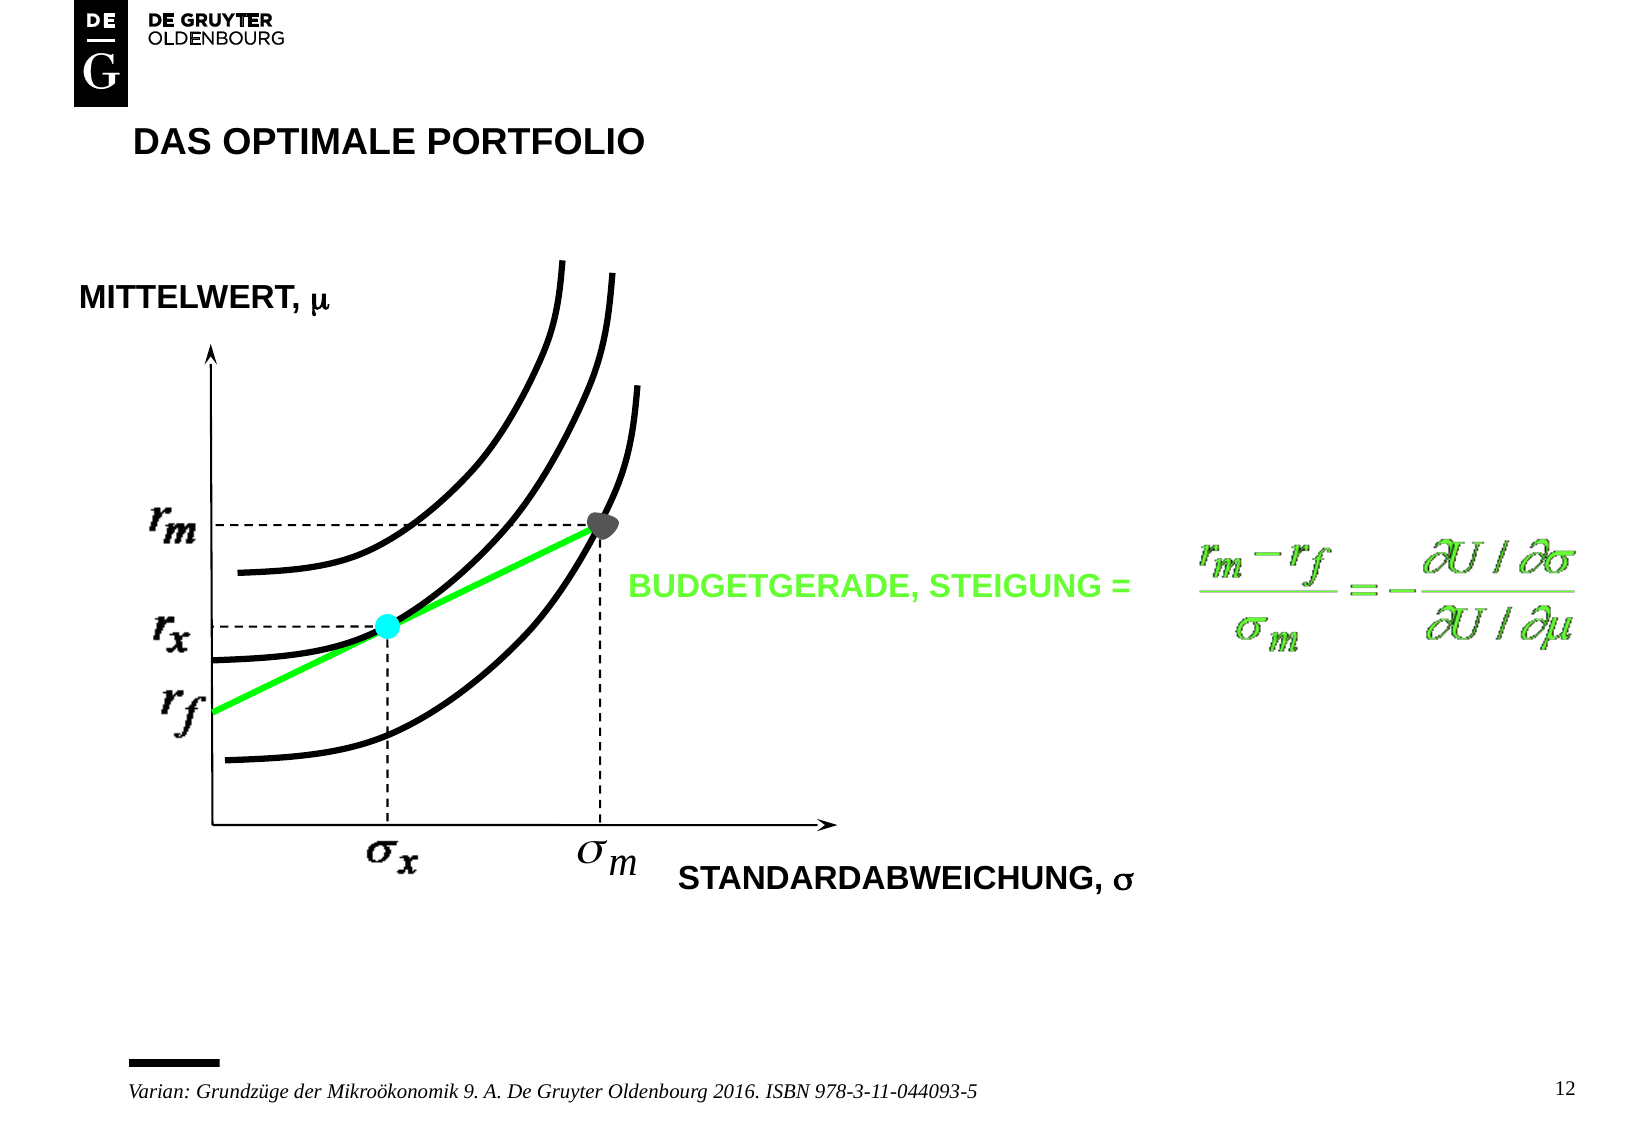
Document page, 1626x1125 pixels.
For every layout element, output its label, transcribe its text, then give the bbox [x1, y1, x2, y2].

text_box STANDARDABWEICHUNG,  [663, 848, 1149, 904]
text_box MITTELWERT,  [64, 268, 345, 323]
picture [148, 489, 199, 548]
picture [362, 824, 421, 877]
text_box [375, 613, 400, 639]
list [574, 824, 638, 878]
picture [1197, 525, 1579, 657]
title Das optimale portfolio [132, 117, 1560, 180]
text_box [212, 272, 613, 661]
slide_number 12 [1554, 1074, 1614, 1104]
text_box BUDGETGERADE, STEIGUNG = [613, 556, 1156, 612]
text_box [204, 343, 217, 365]
text_box [225, 385, 638, 761]
picture [152, 597, 194, 657]
text_box [237, 260, 563, 573]
picture [160, 673, 211, 743]
text_box [586, 512, 619, 540]
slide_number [128, 1077, 1539, 1108]
text_box [816, 818, 838, 832]
